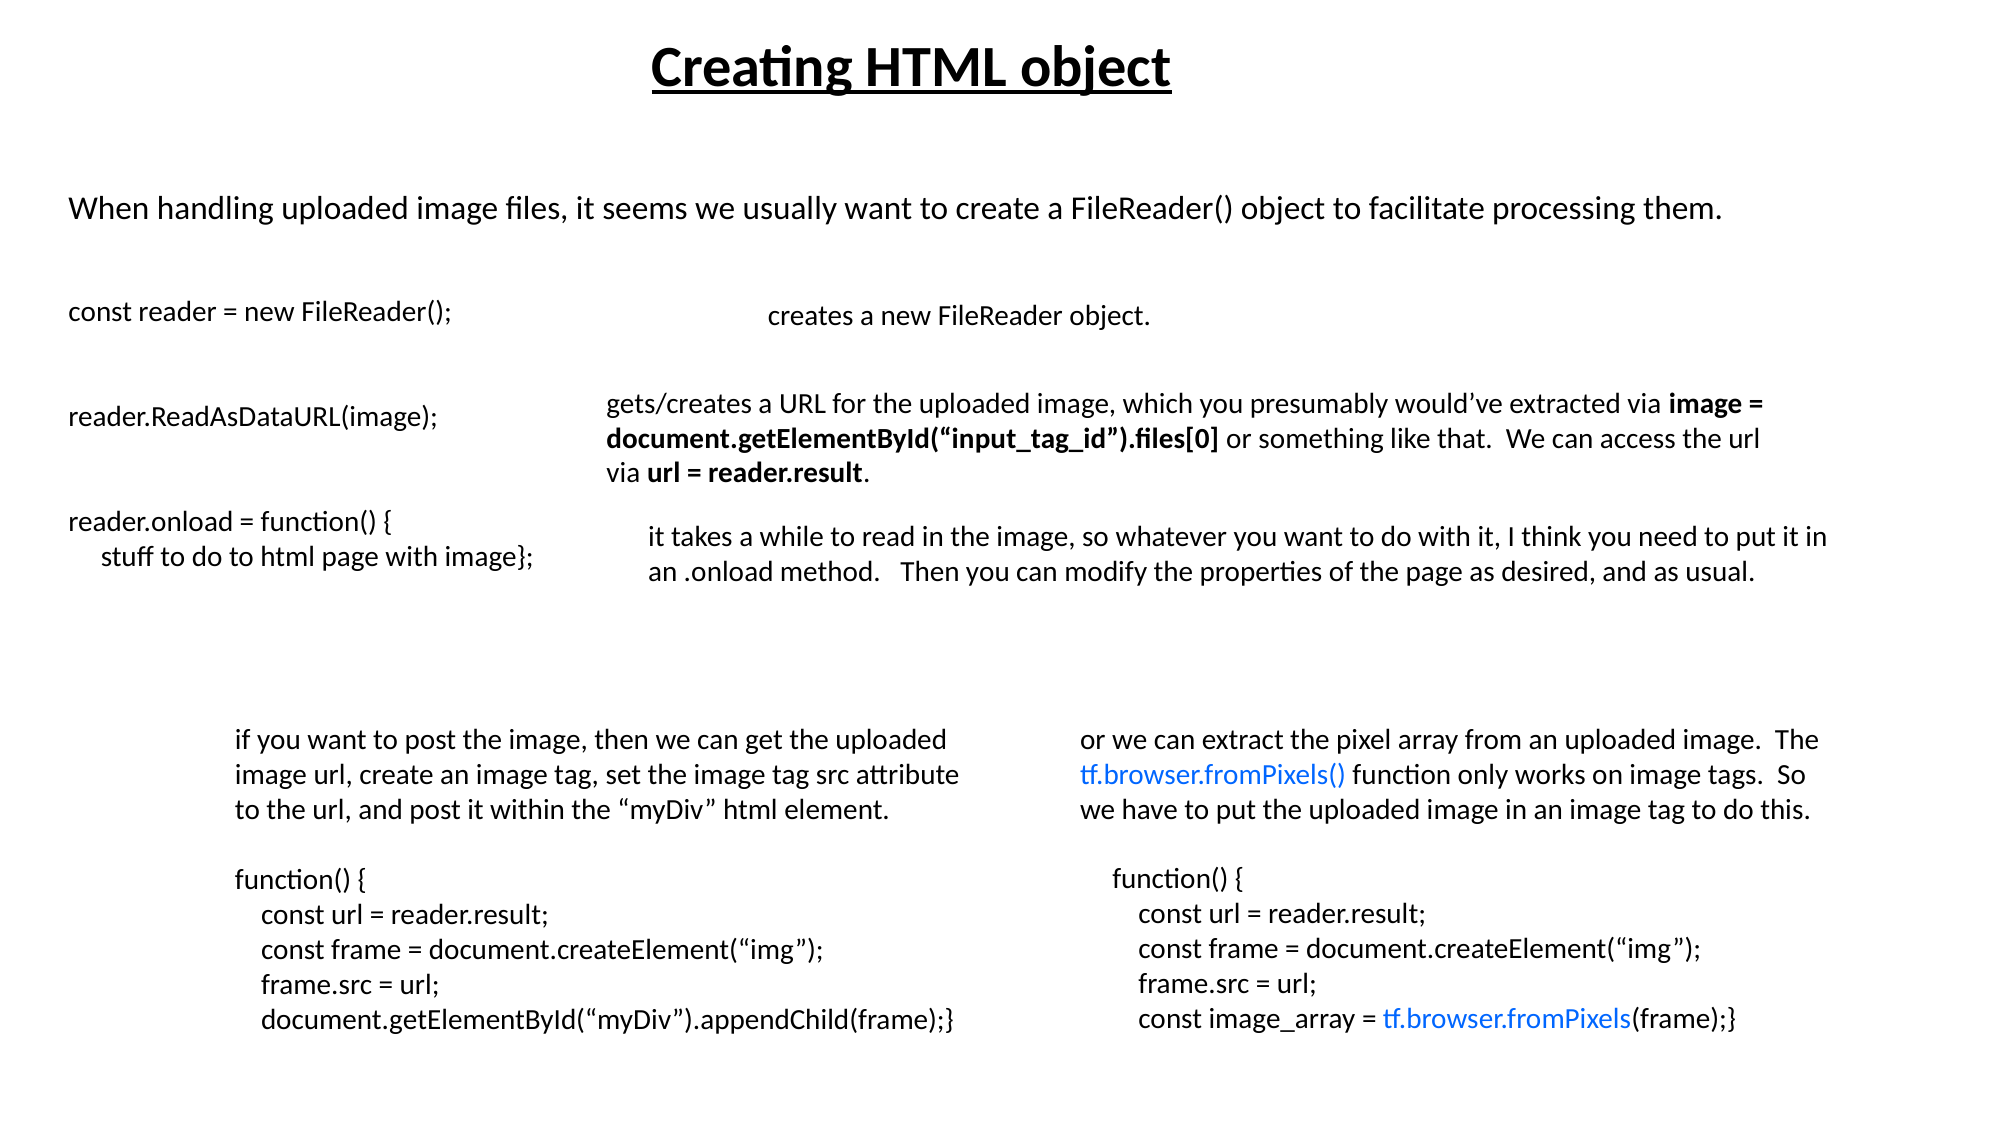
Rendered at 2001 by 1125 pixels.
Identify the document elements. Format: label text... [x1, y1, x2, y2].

text_box creates a new FileReader object. [753, 288, 1187, 339]
text_box if you want to post the image, then we can get the uploaded image url, create an image tag, set the image tag src attribute to the url, and post it within the “myDiv” html element. function() { const url = reader.result; const frame = document.createElement(“img”); frame.src = url; document.getElementById(“myDiv”).appendChild(frame);} [220, 713, 1000, 1043]
text_box gets/creates a URL for the uploaded image, which you presumably would’ve extracted via image = document.getElementById(“input_tag_id”).files[0] or something like that. We can access the url via url = reader.result. [591, 376, 1780, 497]
text_box function() { const url = reader.result; const frame = document.createElement(“img”); frame.src = url; const image_array = tf.browser.fromPixels(frame);} [1097, 851, 1780, 1042]
text_box Creating HTML object [636, 20, 1248, 106]
text_box it takes a while to read in the image, so whatever you want to do with it, I think you need to put it in an .onload method. Then you can modify the properties of the page as desired, and as usual. [633, 509, 1850, 595]
text_box const reader = new FileReader(); reader.ReadAsDataURL(image); reader.onload = function() { stuff to do to html page with image}; [53, 285, 606, 580]
text_box or we can extract the pixel array from an uploaded image. The tf.browser.fromPixels() function only works on image tags. So we have to put the uploaded image in an image tag to do this. [1065, 713, 1850, 833]
text_box When handling uploaded image files, it seems we usually want to create a FileReader() object to facilitate processing them. [53, 178, 1805, 234]
